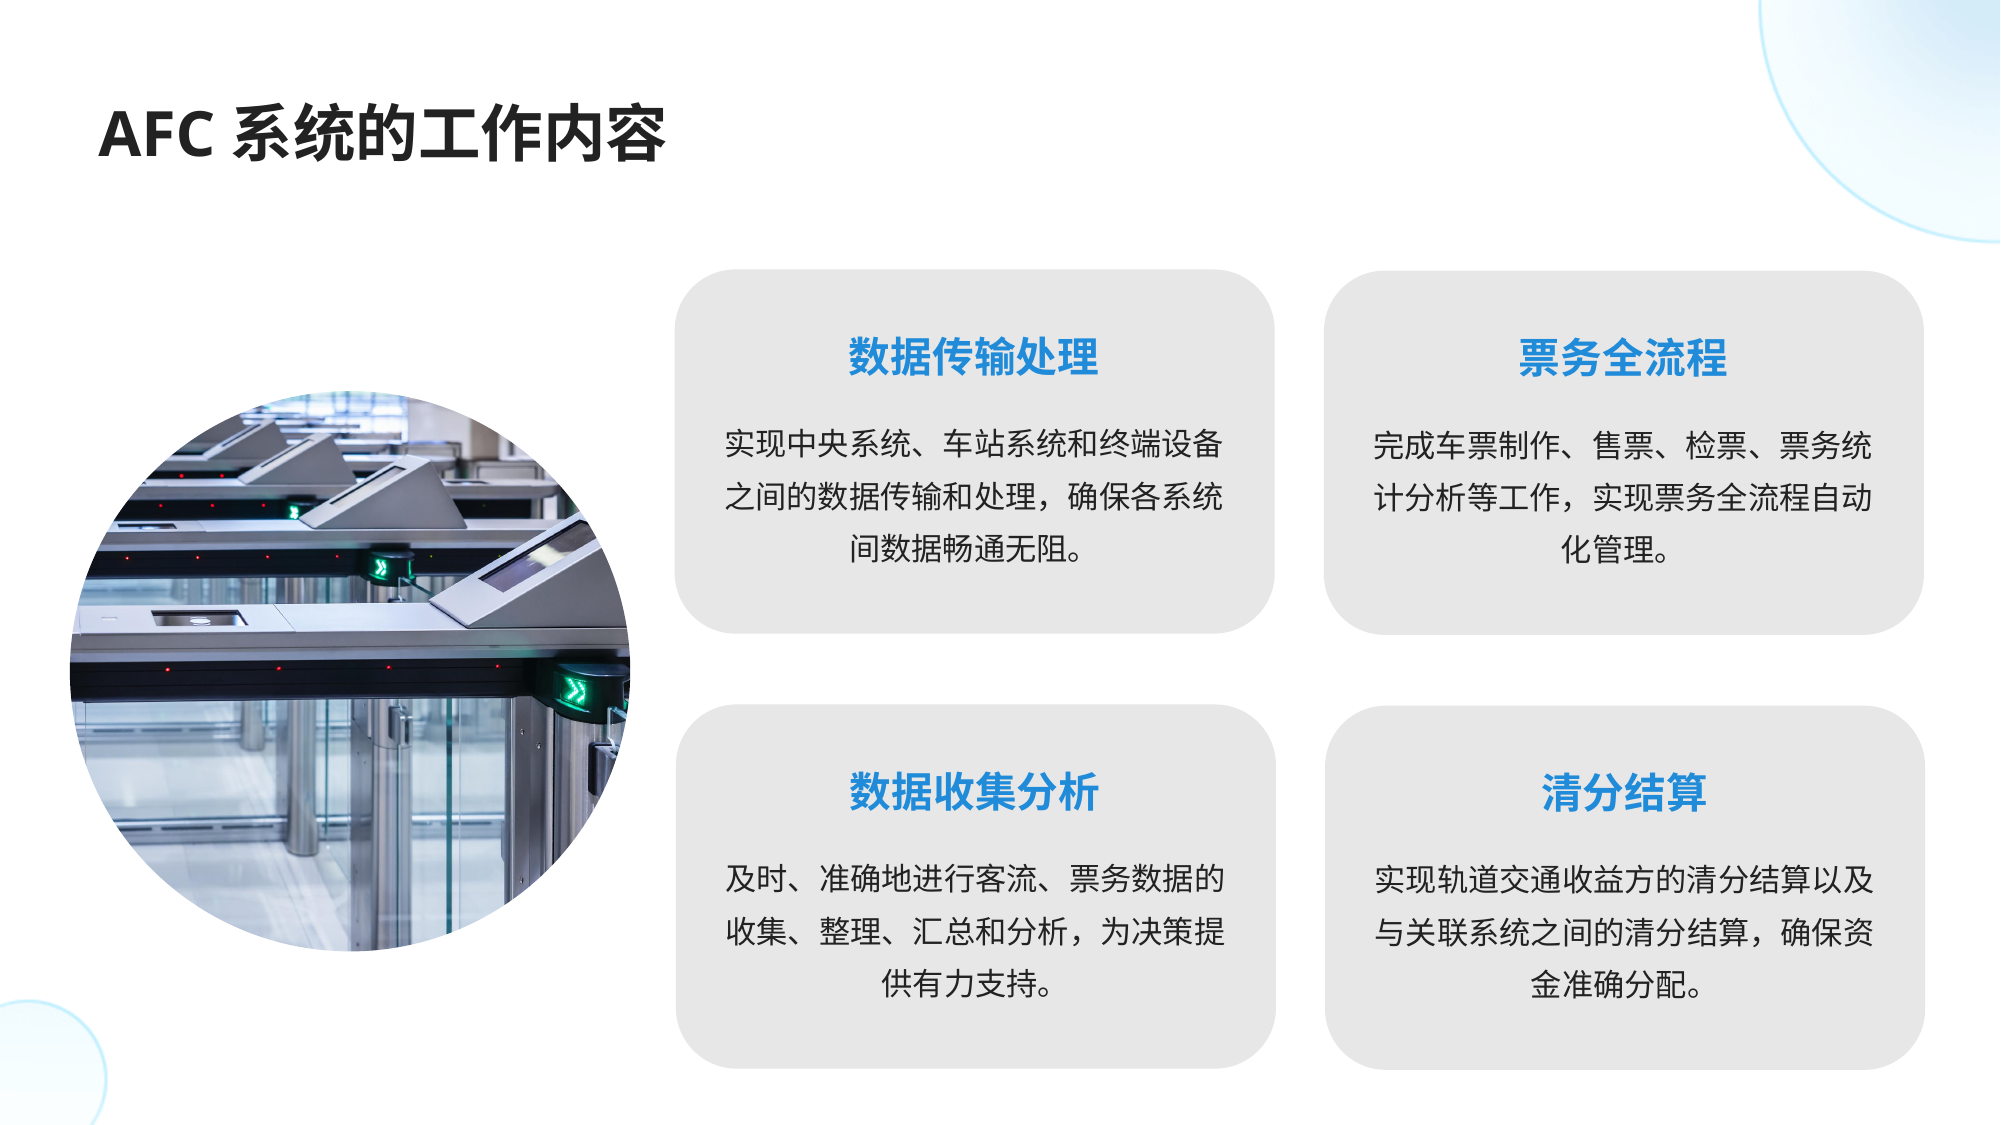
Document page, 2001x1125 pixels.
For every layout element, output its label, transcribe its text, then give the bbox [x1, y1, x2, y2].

text_box 完成车票制作、售票、检票、票务统计分析等工作，实现票务全流程自动化管理。 [1356, 405, 1890, 579]
text_box [674, 269, 1275, 634]
text_box [1323, 270, 1924, 635]
text_box [675, 704, 1276, 1069]
text_box 及时、准确地进行客流、票务数据的收集、整理、汇总和分析，为决策提供有力支持。 [708, 839, 1242, 1013]
text_box [1325, 705, 1926, 1070]
picture [0, 0, 2001, 1125]
text_box 清分结算 [1357, 746, 1892, 828]
text_box 实现中央系统、车站系统和终端设备之间的数据传输和处理，确保各系统间数据畅通无阻。 [707, 404, 1241, 578]
text_box 数据传输处理 [707, 310, 1241, 391]
text_box 实现轨道交通收益方的清分结算以及与关联系统之间的清分结算，确保资金准确分配。 [1357, 840, 1892, 1014]
text_box AFC系统的工作内容 [78, 43, 1922, 189]
text_box 票务全流程 [1356, 311, 1890, 393]
text_box 数据收集分析 [708, 745, 1242, 826]
